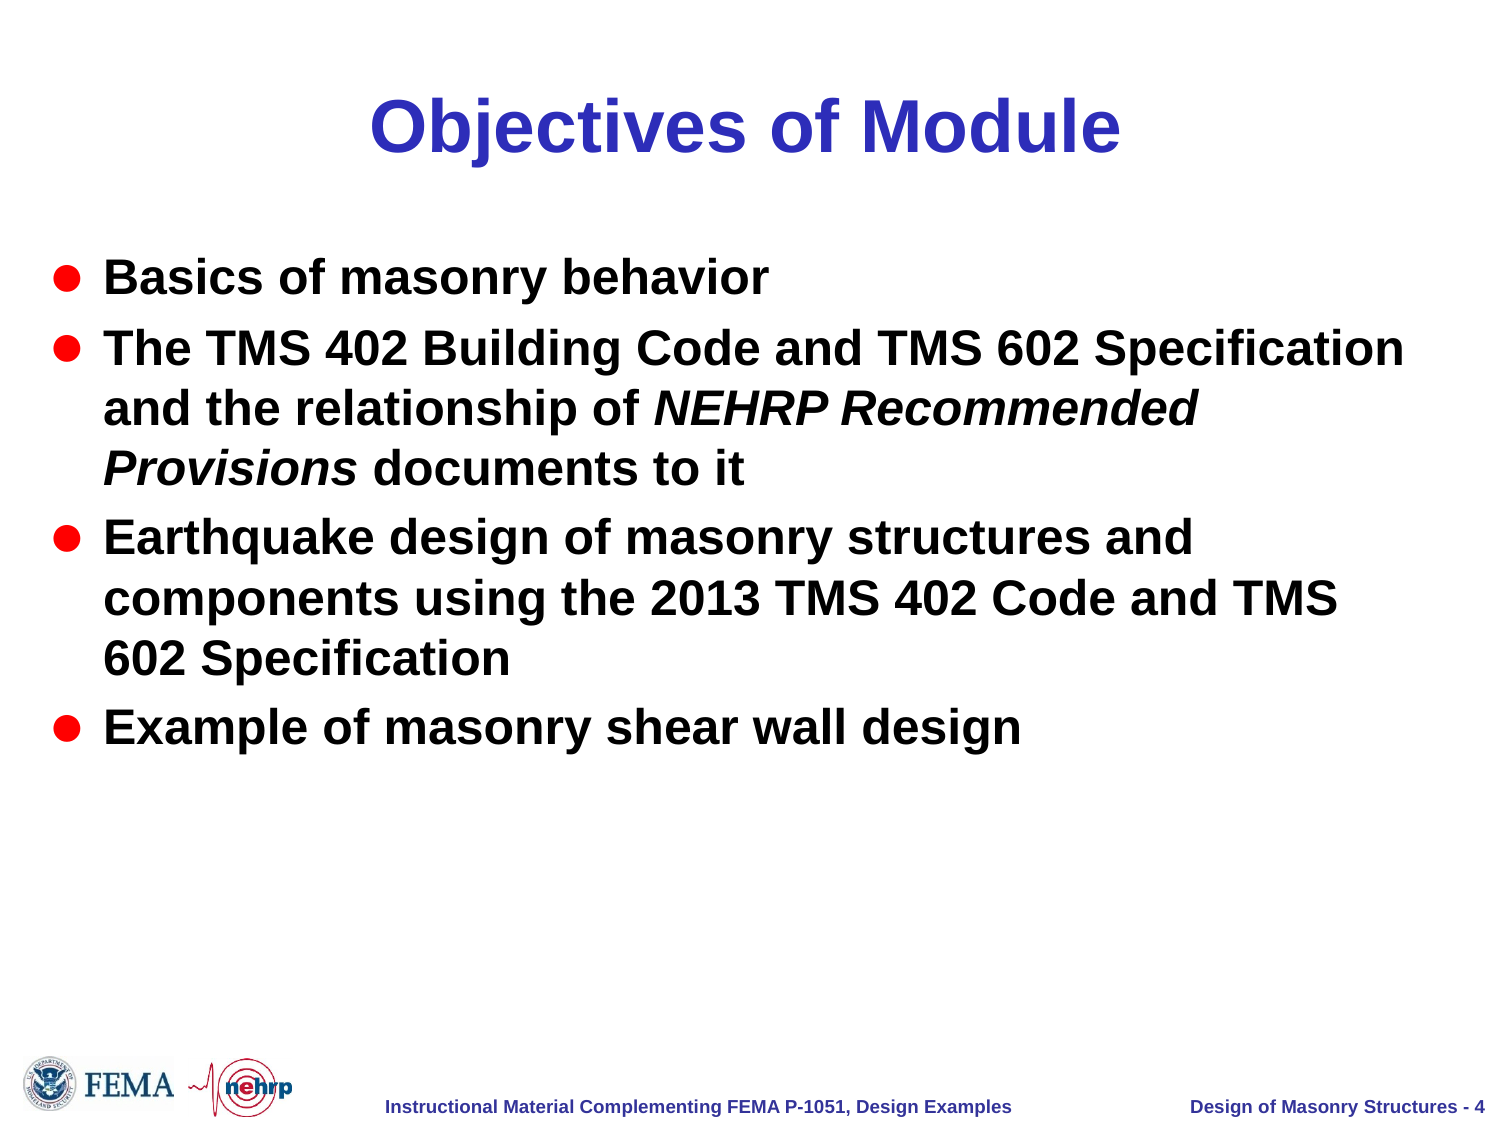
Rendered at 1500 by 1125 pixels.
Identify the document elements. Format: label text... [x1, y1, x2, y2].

picture [23, 1056, 174, 1111]
picture [188, 1058, 292, 1117]
list Basics of masonry behavior The TMS 402 Building Code and TMS 602 Specification and the relationship of NEHRP Recommended Provisions documents to it Earthquake design of masonry structures and components using the 2013 TMS 402 Code and TMS 602 Specification Example of masonry shear wall design [33, 237, 1442, 1018]
title Objectives of Module [44, 75, 1449, 169]
slide_number Design of Masonry Structures - 4 [1042, 1077, 1500, 1125]
footer Instructional Material Complementing FEMA P-1051, Design Examples [337, 1087, 1042, 1125]
